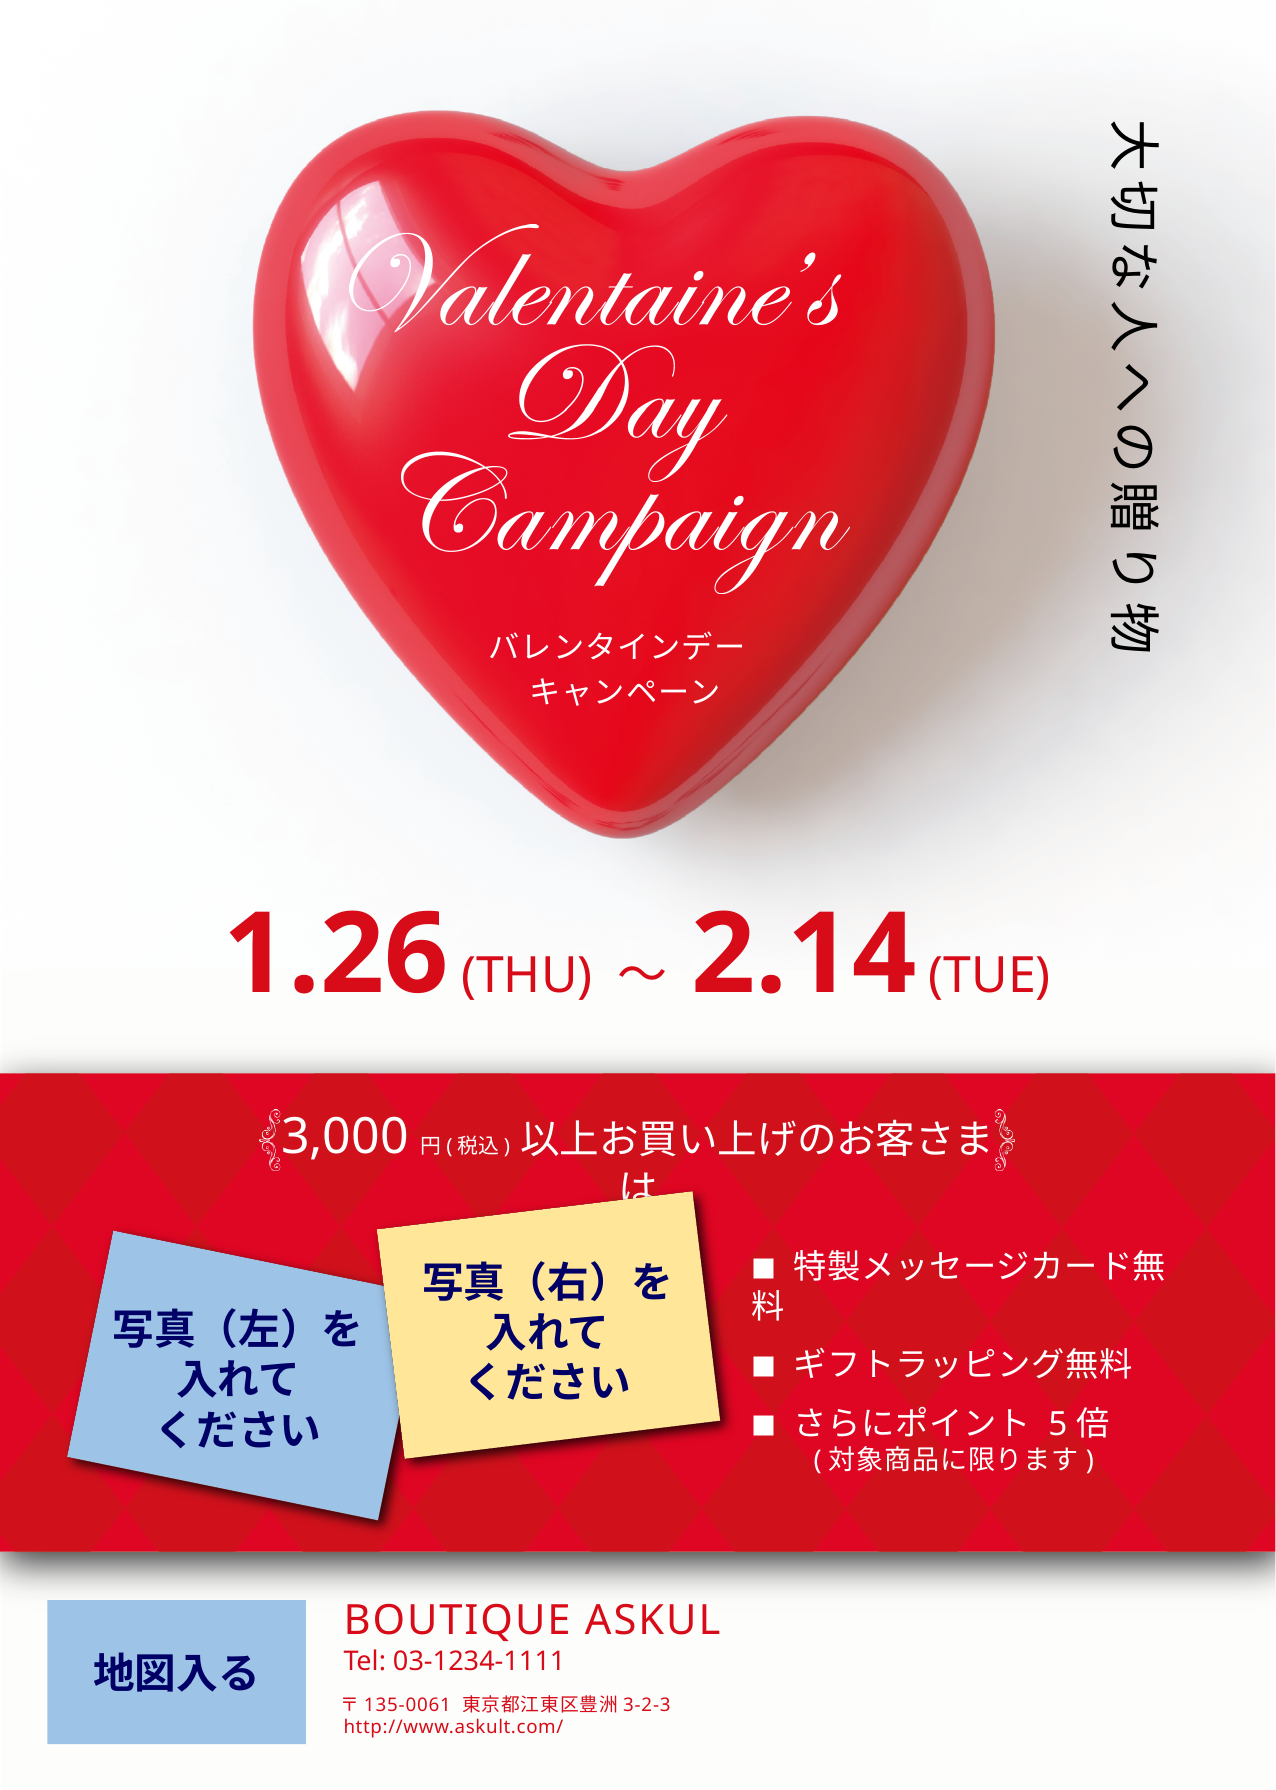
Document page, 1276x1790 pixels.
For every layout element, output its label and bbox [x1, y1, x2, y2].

text_box [368, 1183, 739, 1479]
text_box [58, 1222, 443, 1539]
picture [0, 0, 1276, 1790]
